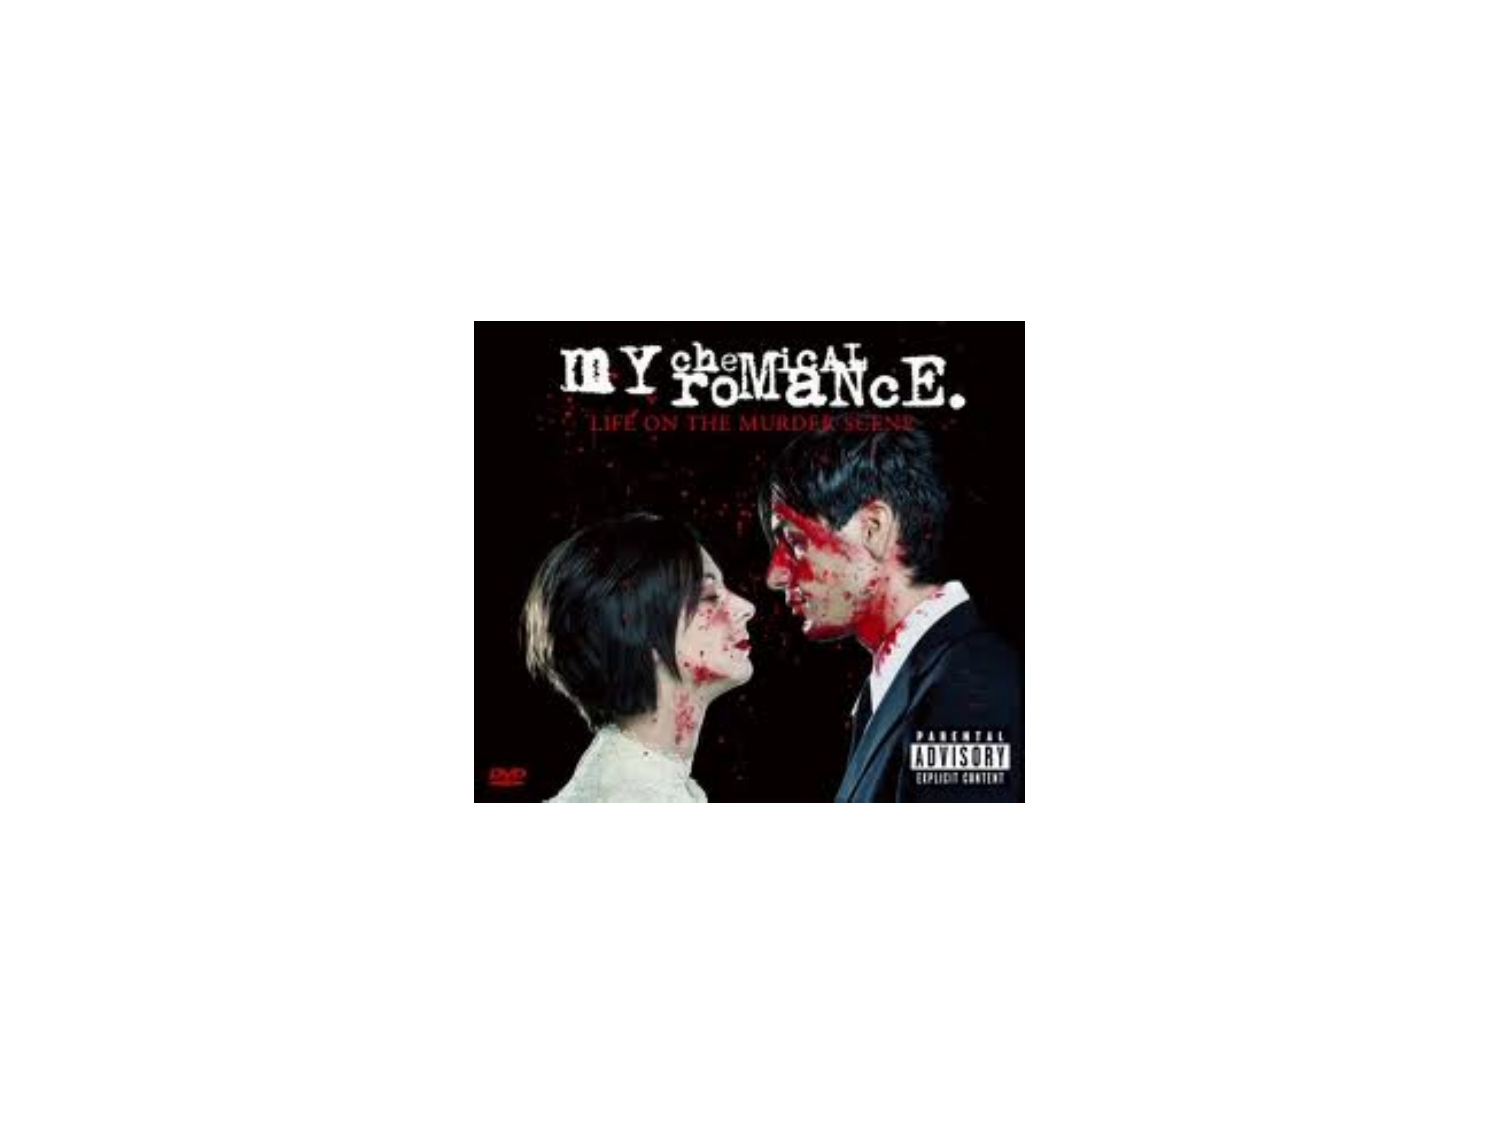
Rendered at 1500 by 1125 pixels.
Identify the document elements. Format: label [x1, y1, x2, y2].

picture [474, 321, 1026, 804]
